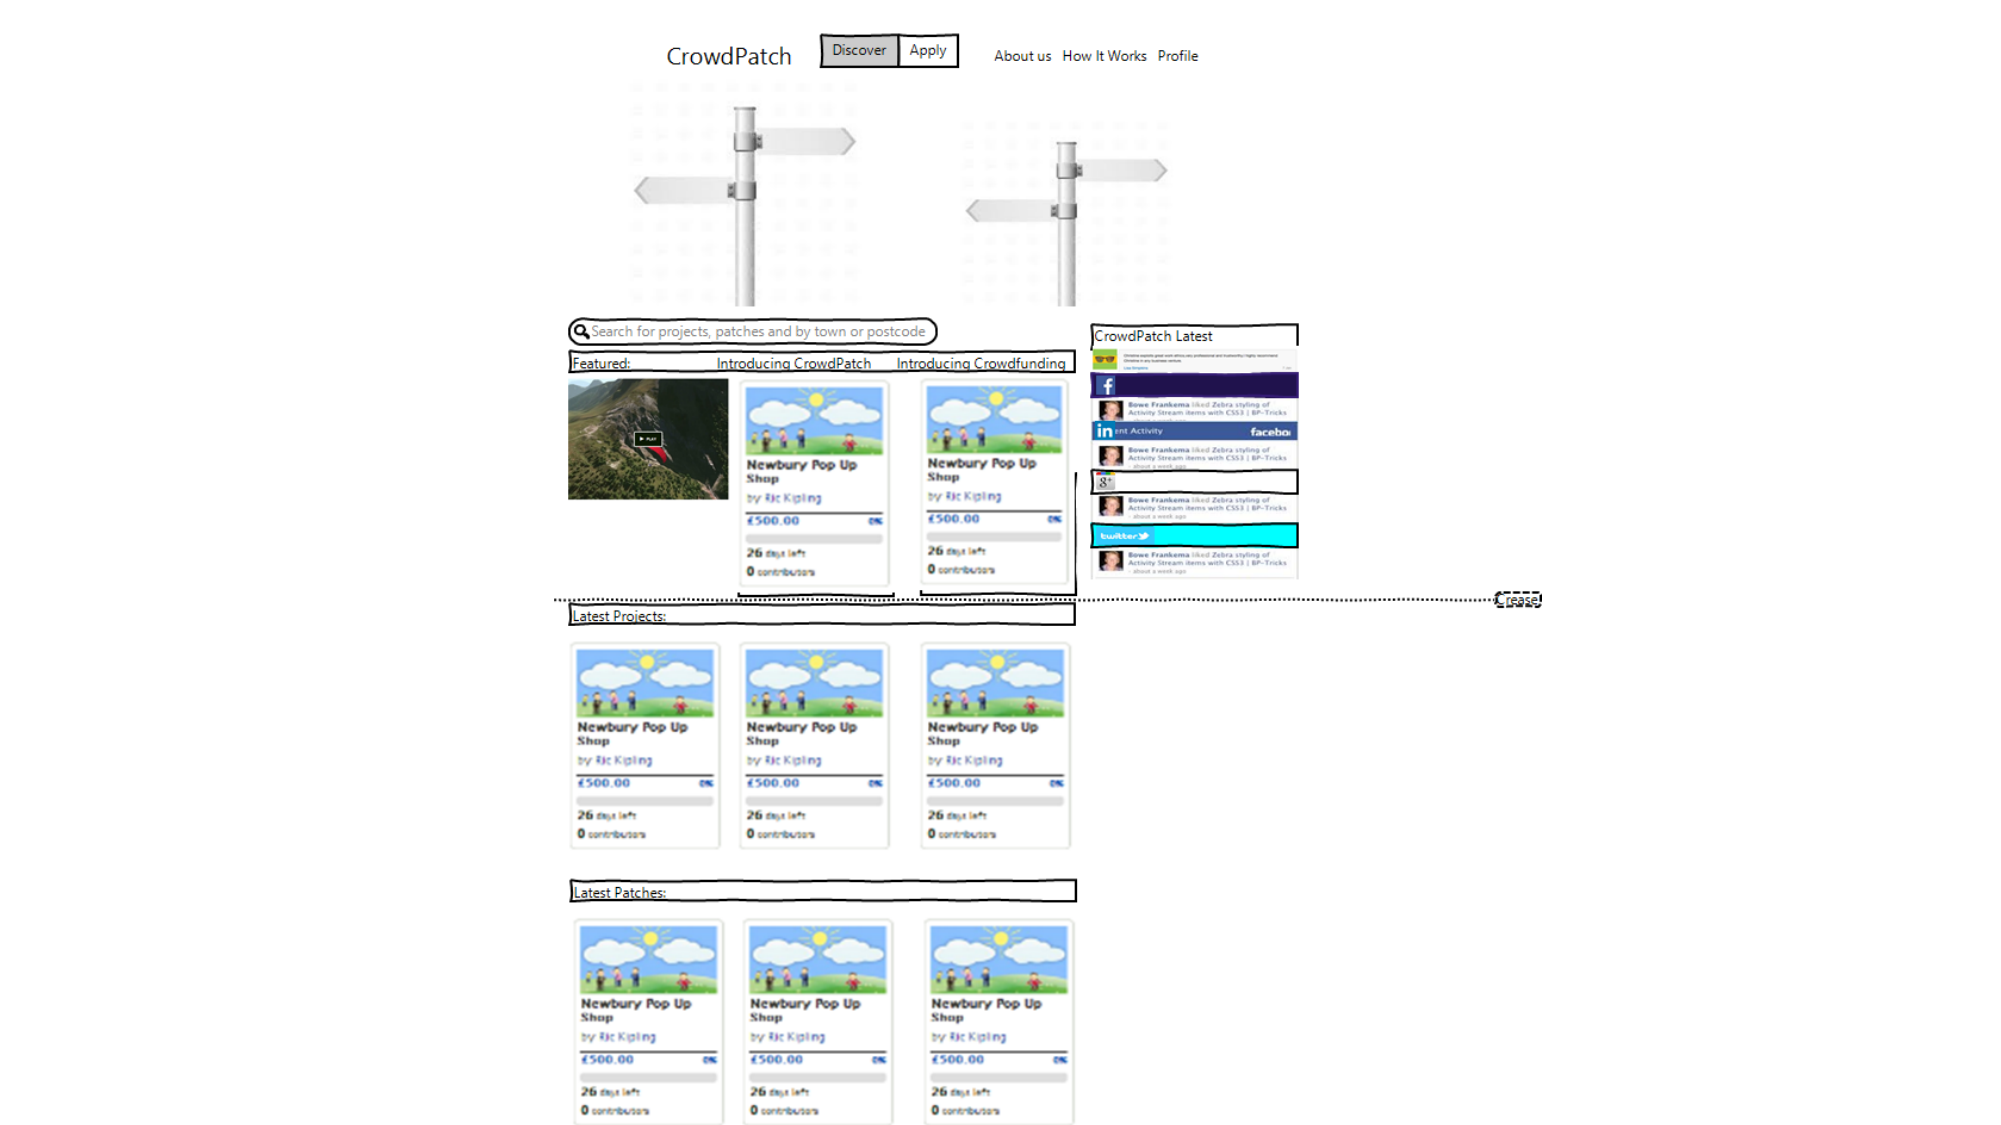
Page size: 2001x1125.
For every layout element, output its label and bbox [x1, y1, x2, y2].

picture [554, 0, 1542, 1125]
